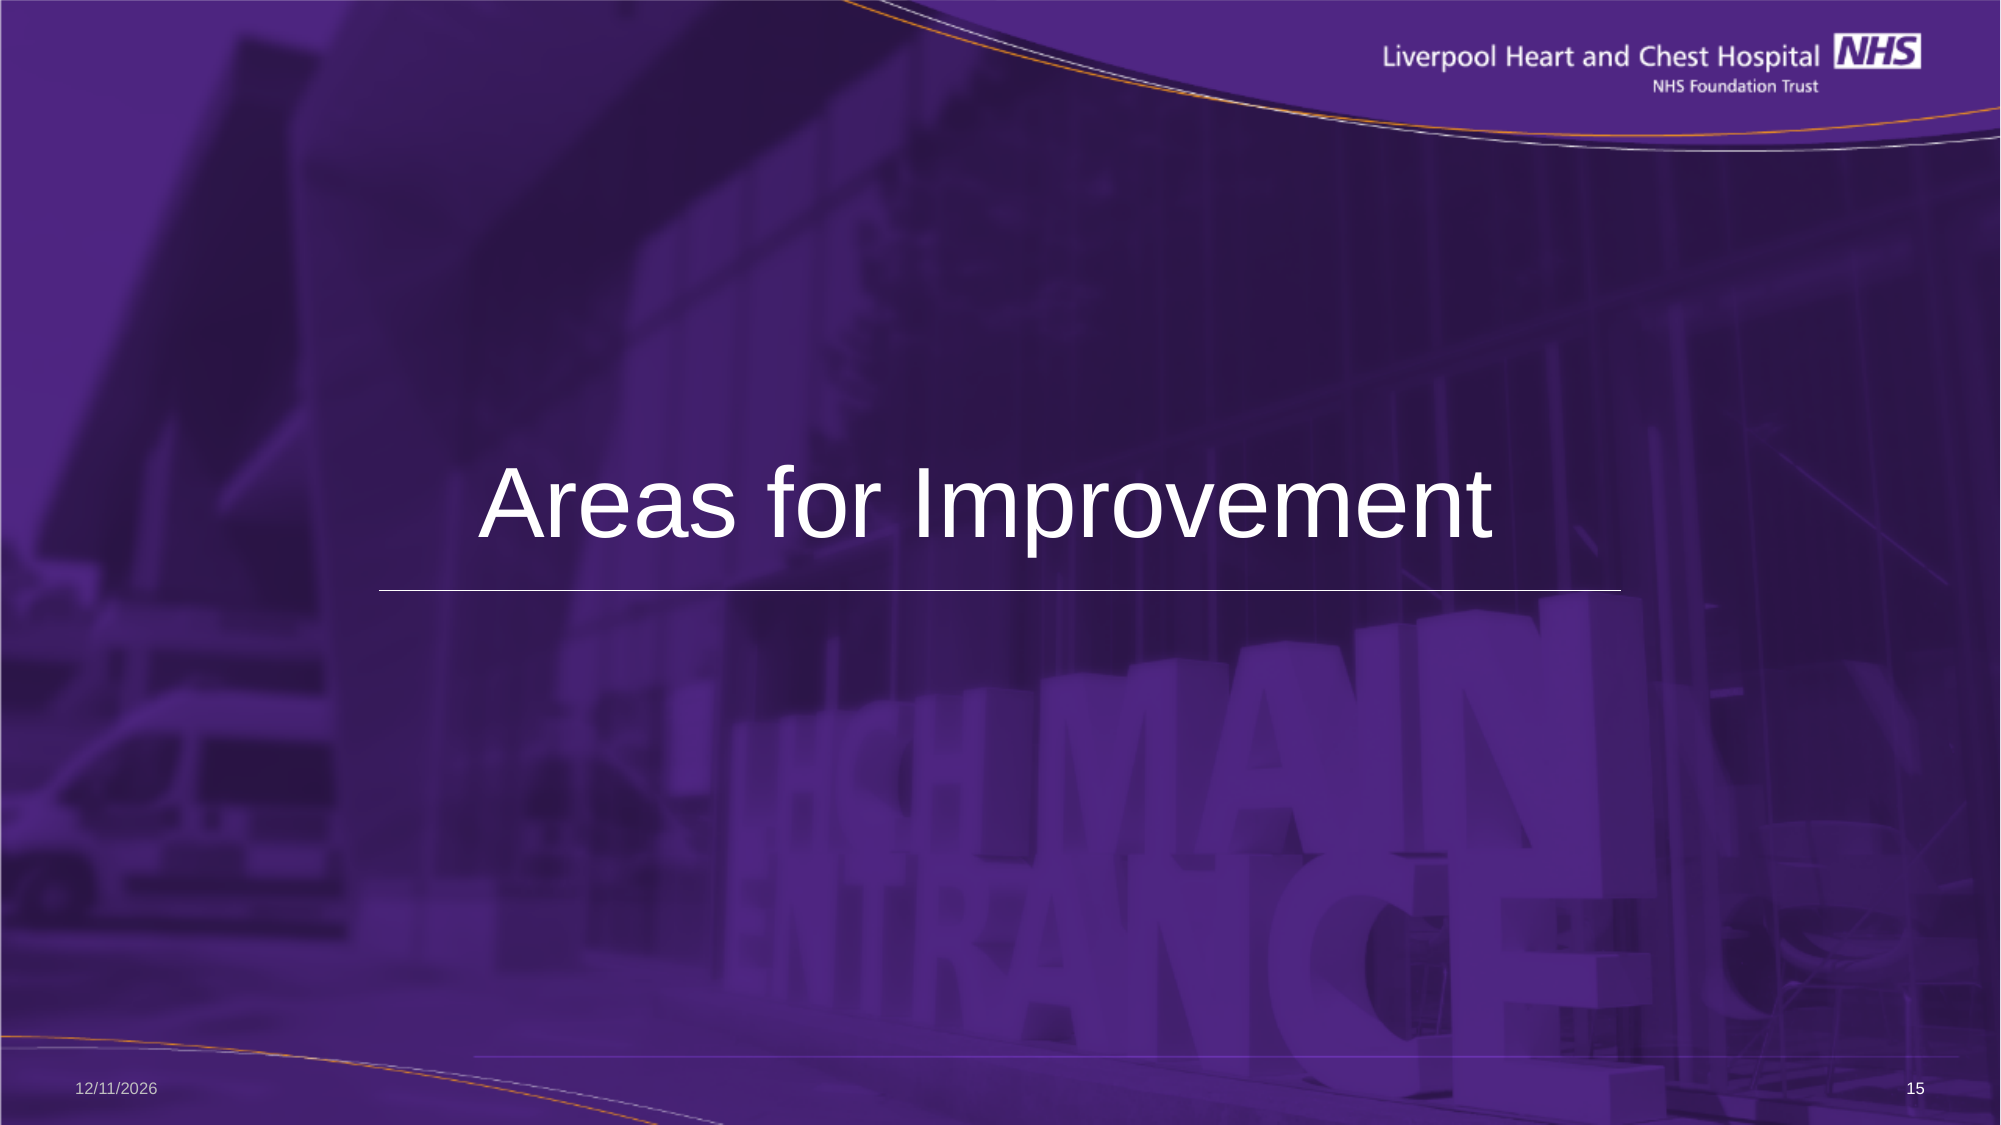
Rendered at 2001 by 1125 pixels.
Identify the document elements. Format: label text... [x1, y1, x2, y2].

picture [0, 0, 2001, 1125]
title Areas for Improvement [139, 518, 1861, 657]
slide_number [60, 1058, 511, 1118]
slide_number 15 [1489, 1058, 1940, 1118]
